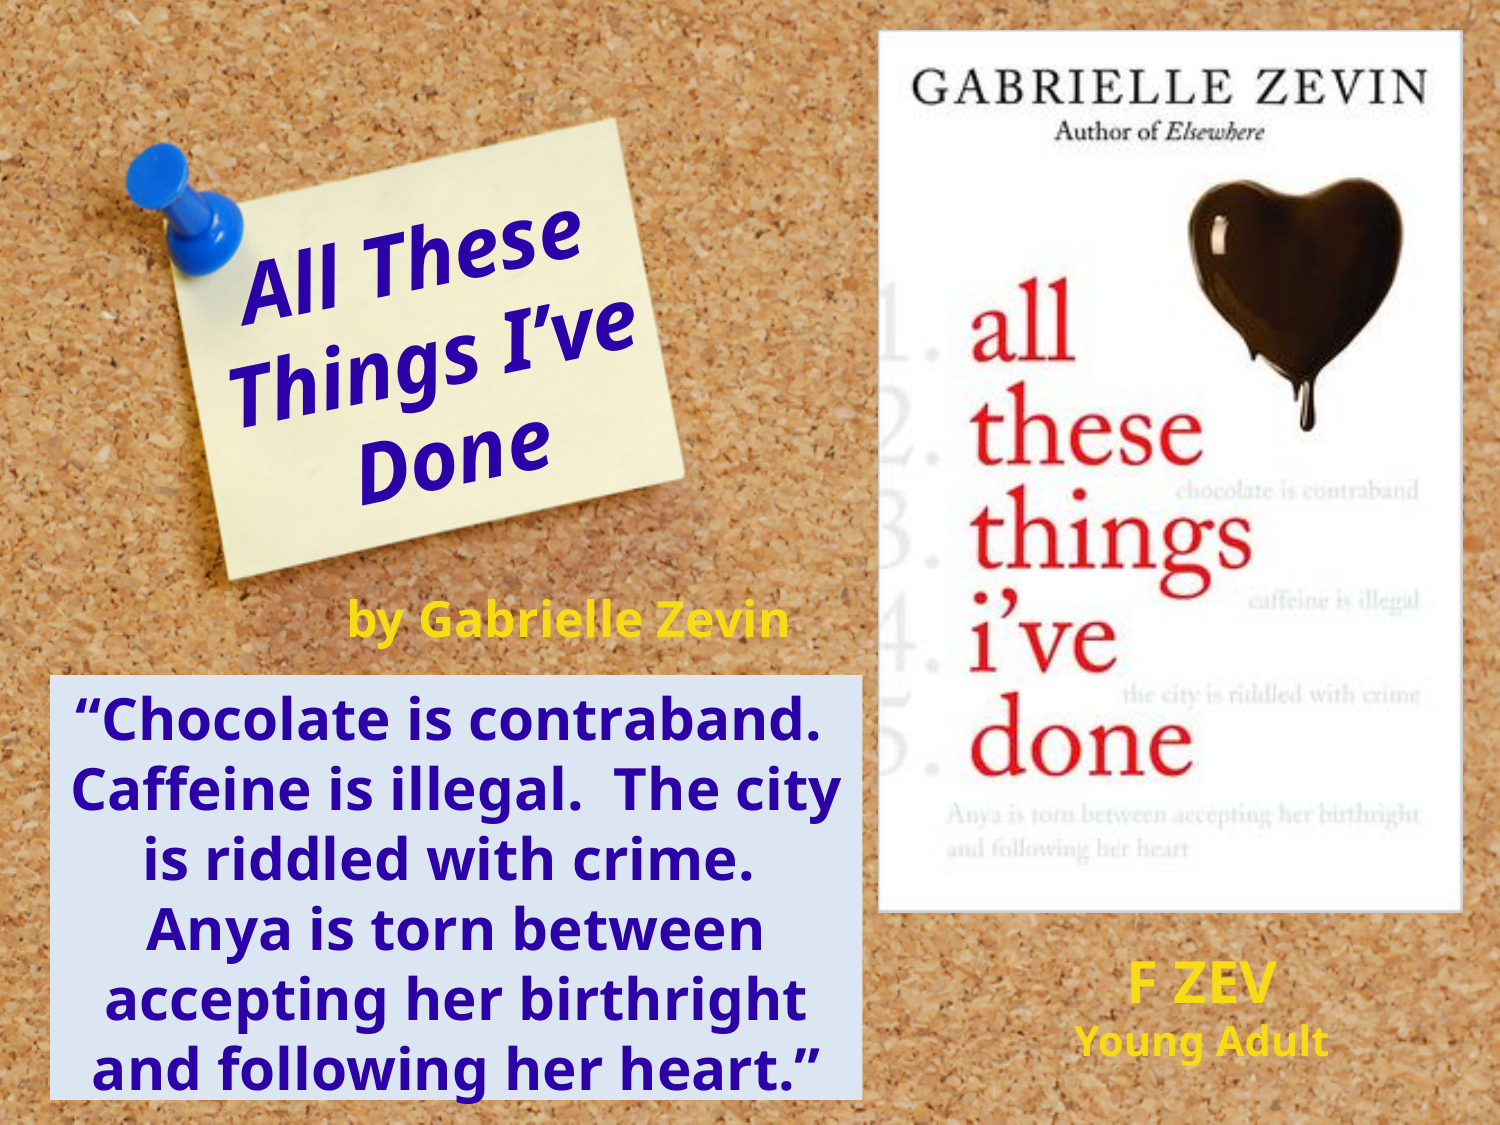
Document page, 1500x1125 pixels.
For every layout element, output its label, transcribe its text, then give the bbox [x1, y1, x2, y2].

title All These Things I’ve Done [174, 162, 688, 548]
text_box by Gabrielle Zevin [249, 580, 873, 655]
list “Chocolate is contraband. Caffeine is illegal. The city is riddled with crime. Anya is torn between accepting her birthright and following her heart.” [50, 675, 863, 1100]
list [878, 30, 1463, 913]
picture [0, 0, 1500, 1125]
text_box F ZEV Young Adult [1032, 937, 1371, 1073]
